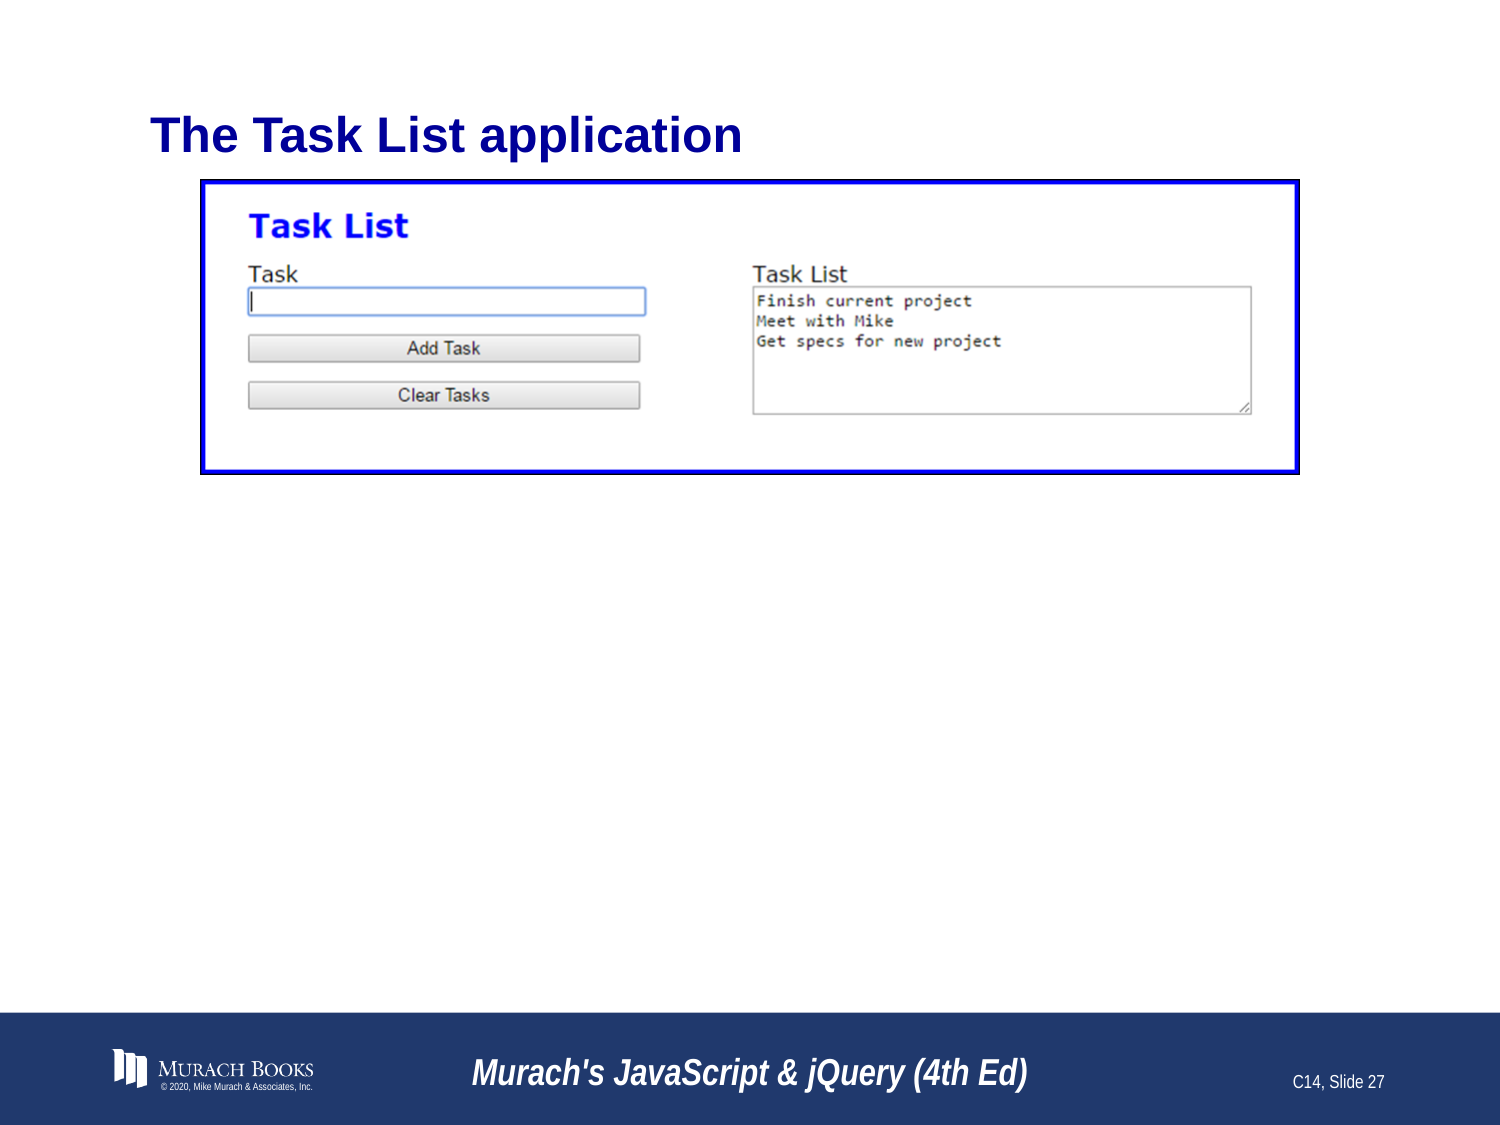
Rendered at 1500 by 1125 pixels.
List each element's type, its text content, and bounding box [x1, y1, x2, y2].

footer © 2020, Mike Murach & Associates, Inc. [12, 1025, 463, 1100]
slide_number C14, Slide 27 [1087, 1025, 1400, 1100]
title The Task List application [150, 102, 1350, 164]
slide_number Murach's JavaScript & jQuery (4th Ed) [463, 1025, 1050, 1100]
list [200, 179, 1300, 476]
